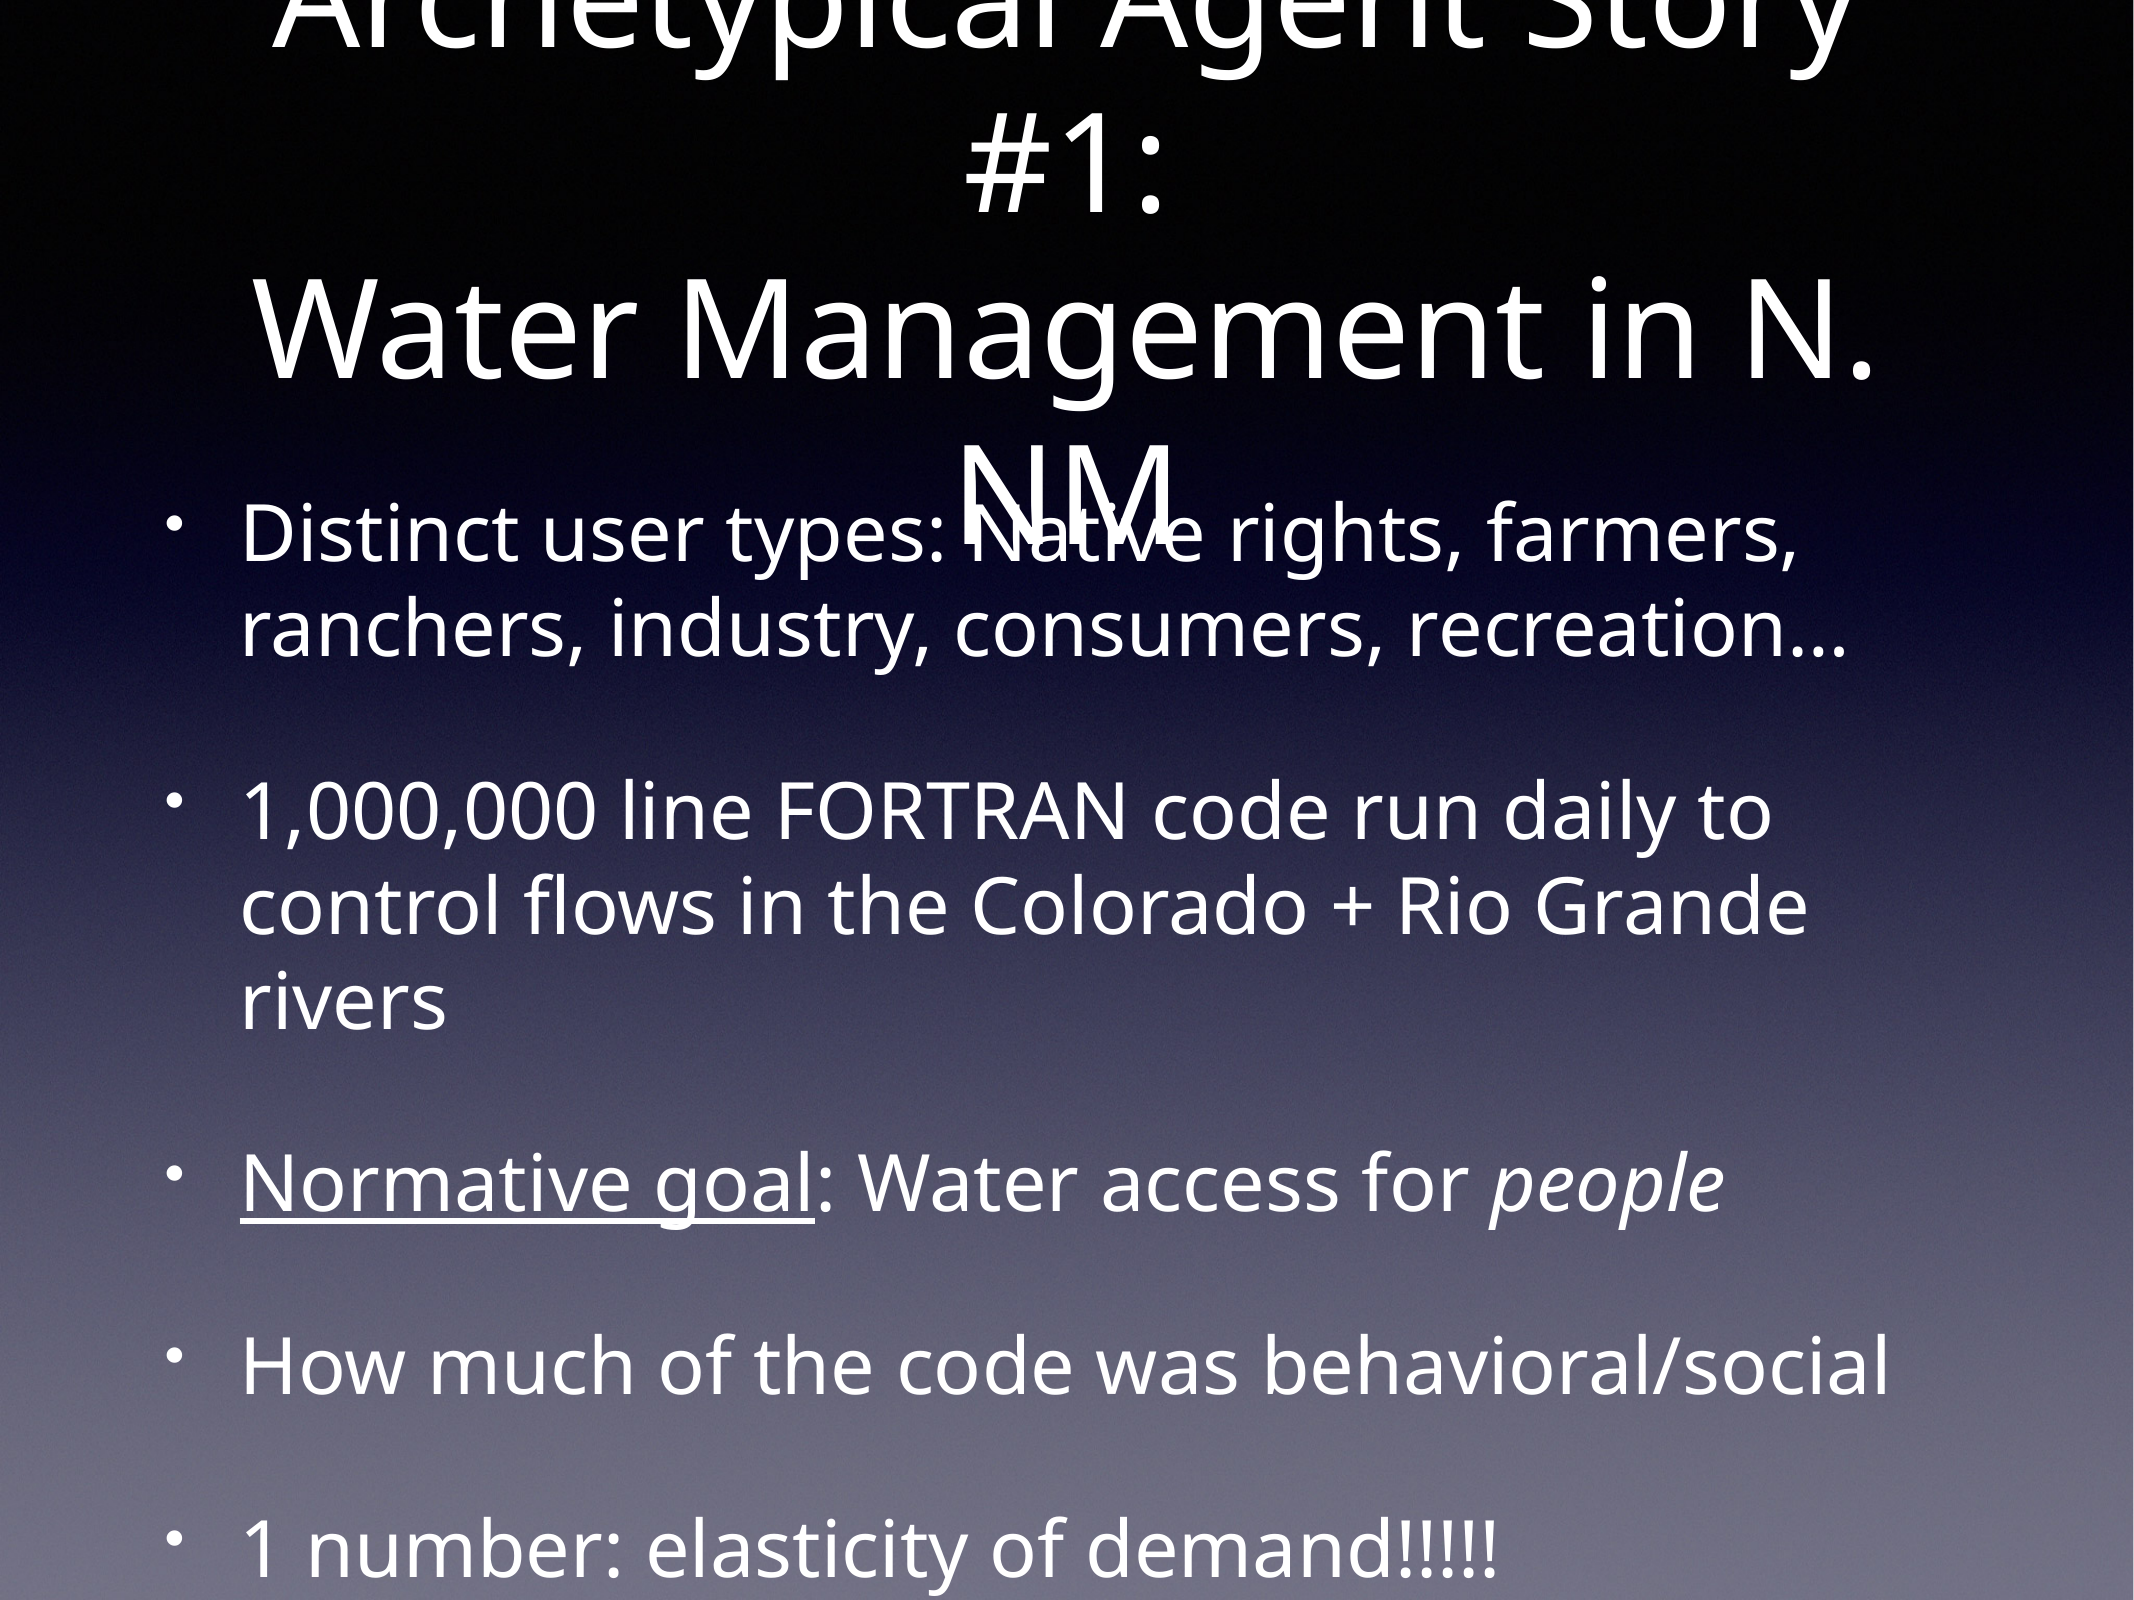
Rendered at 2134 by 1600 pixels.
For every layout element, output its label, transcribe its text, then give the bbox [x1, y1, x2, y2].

title Archetypical Agent Story #1: Water Management in N. NM [155, 66, 1978, 416]
picture [0, 0, 2134, 1600]
list Distinct user types: Native rights, farmers, ranchers, industry, consumers, recreation… 1,000,000 line FORTRAN code run daily to control flows in the Colorado + Rio Grande rivers Normative goal: Water access for people How much of the code was behavioral/social 1 number: elasticity of demand!!!!! [155, 511, 1978, 1564]
